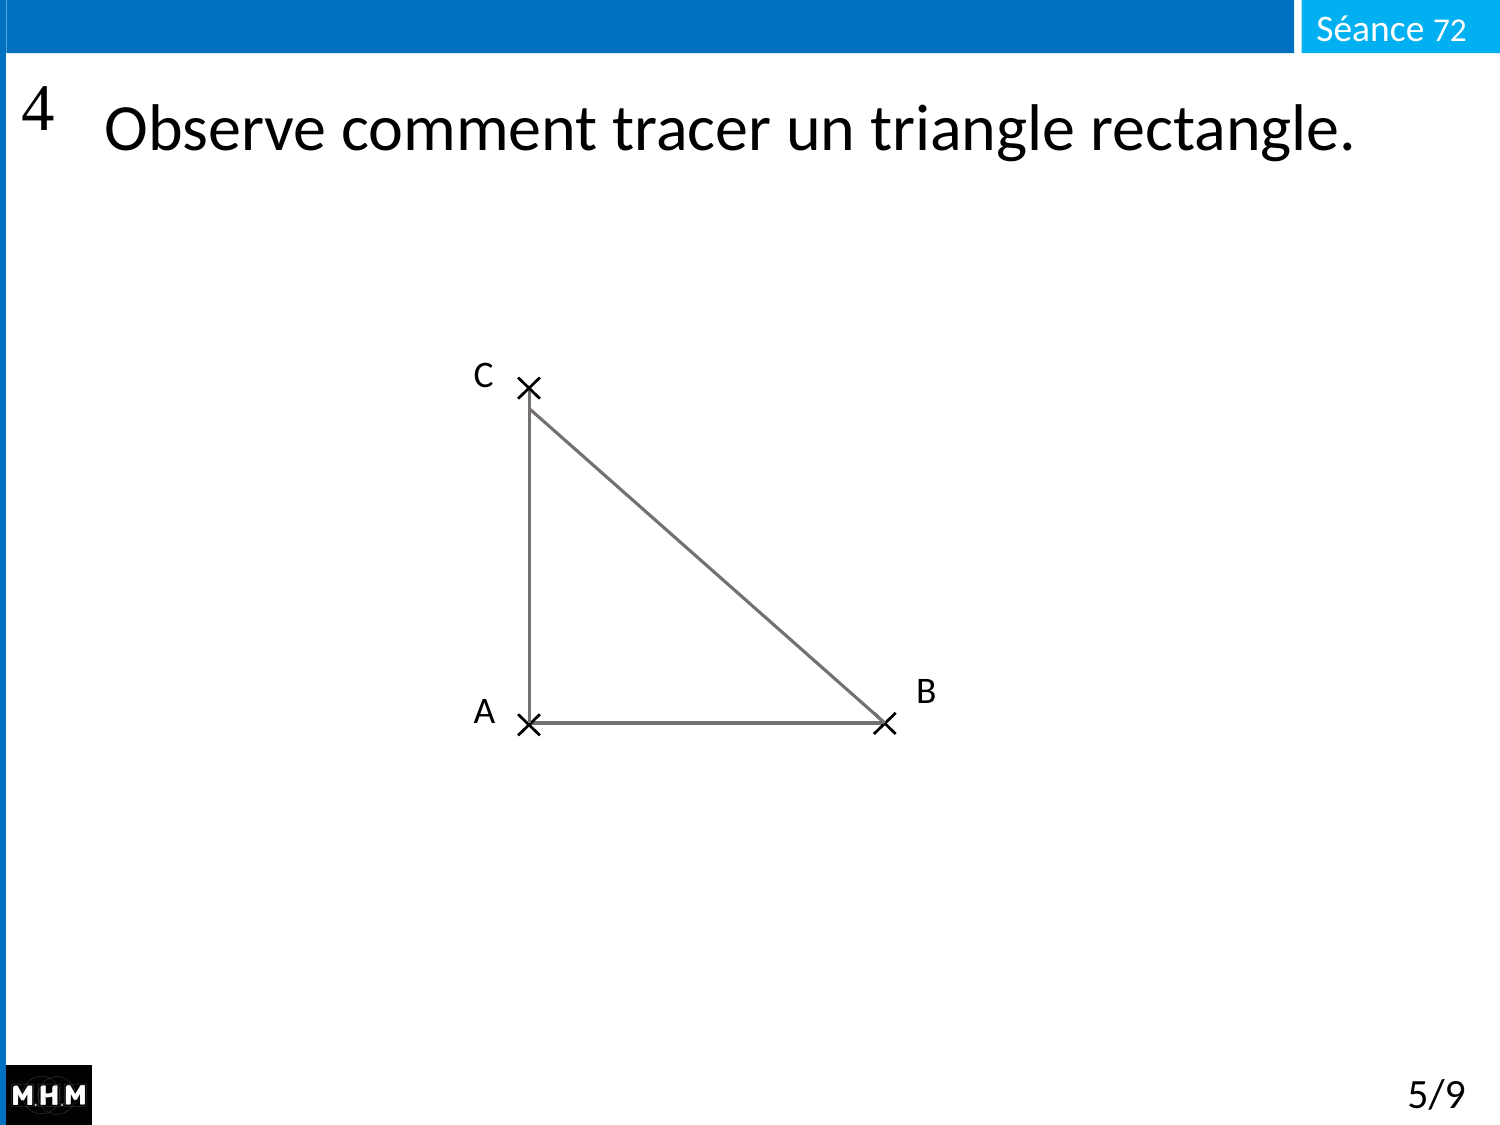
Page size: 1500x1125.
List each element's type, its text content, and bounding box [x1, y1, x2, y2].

picture [6, 1065, 92, 1125]
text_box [539, 398, 885, 723]
title Observe comment tracer un triangle rectangle. [89, 78, 1474, 180]
list 5/9 [1373, 1064, 1500, 1125]
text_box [458, 678, 551, 746]
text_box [863, 658, 951, 744]
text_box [458, 342, 551, 409]
